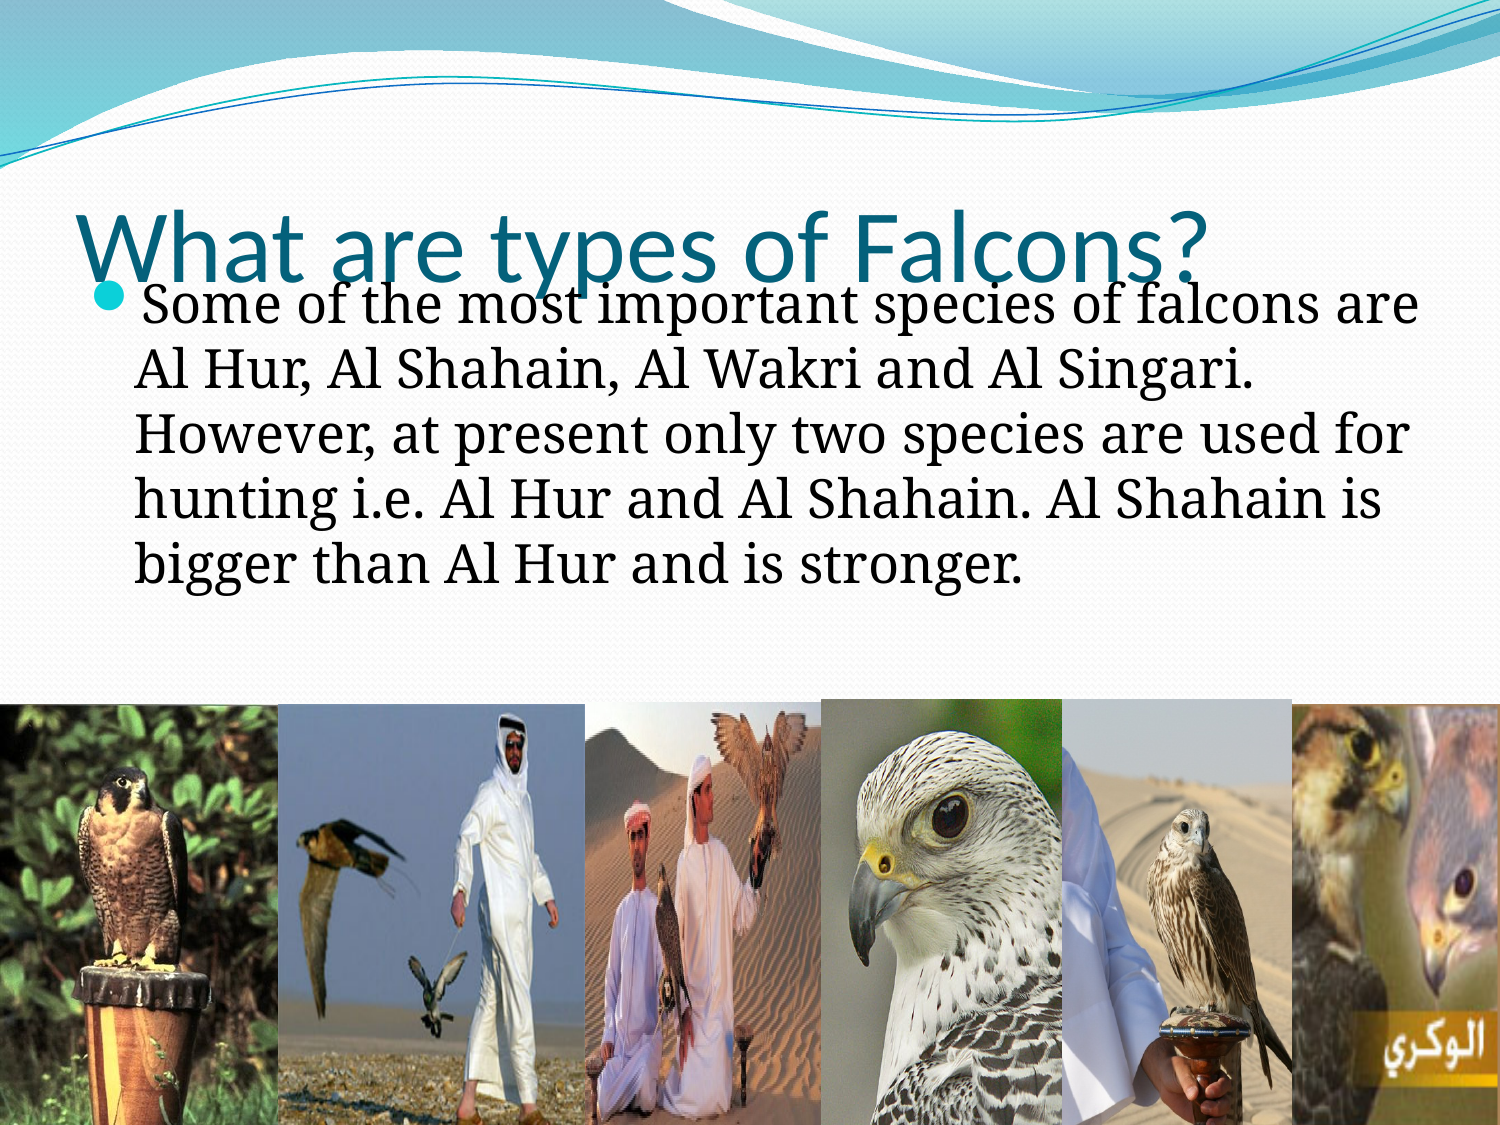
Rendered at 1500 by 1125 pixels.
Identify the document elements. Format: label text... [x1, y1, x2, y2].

picture [1294, 704, 1500, 1125]
title What are types of Falcons? [75, 115, 1425, 262]
picture [0, 699, 1292, 1125]
list Some of the most important species of falcons are Al Hur, Al Shahain, Al Wakri and Al Singari. However, at present only two species are used for hunting i.e. Al Hur and Al Shahain. Al Shahain is bigger than Al Hur and is stronger. [75, 262, 1438, 703]
